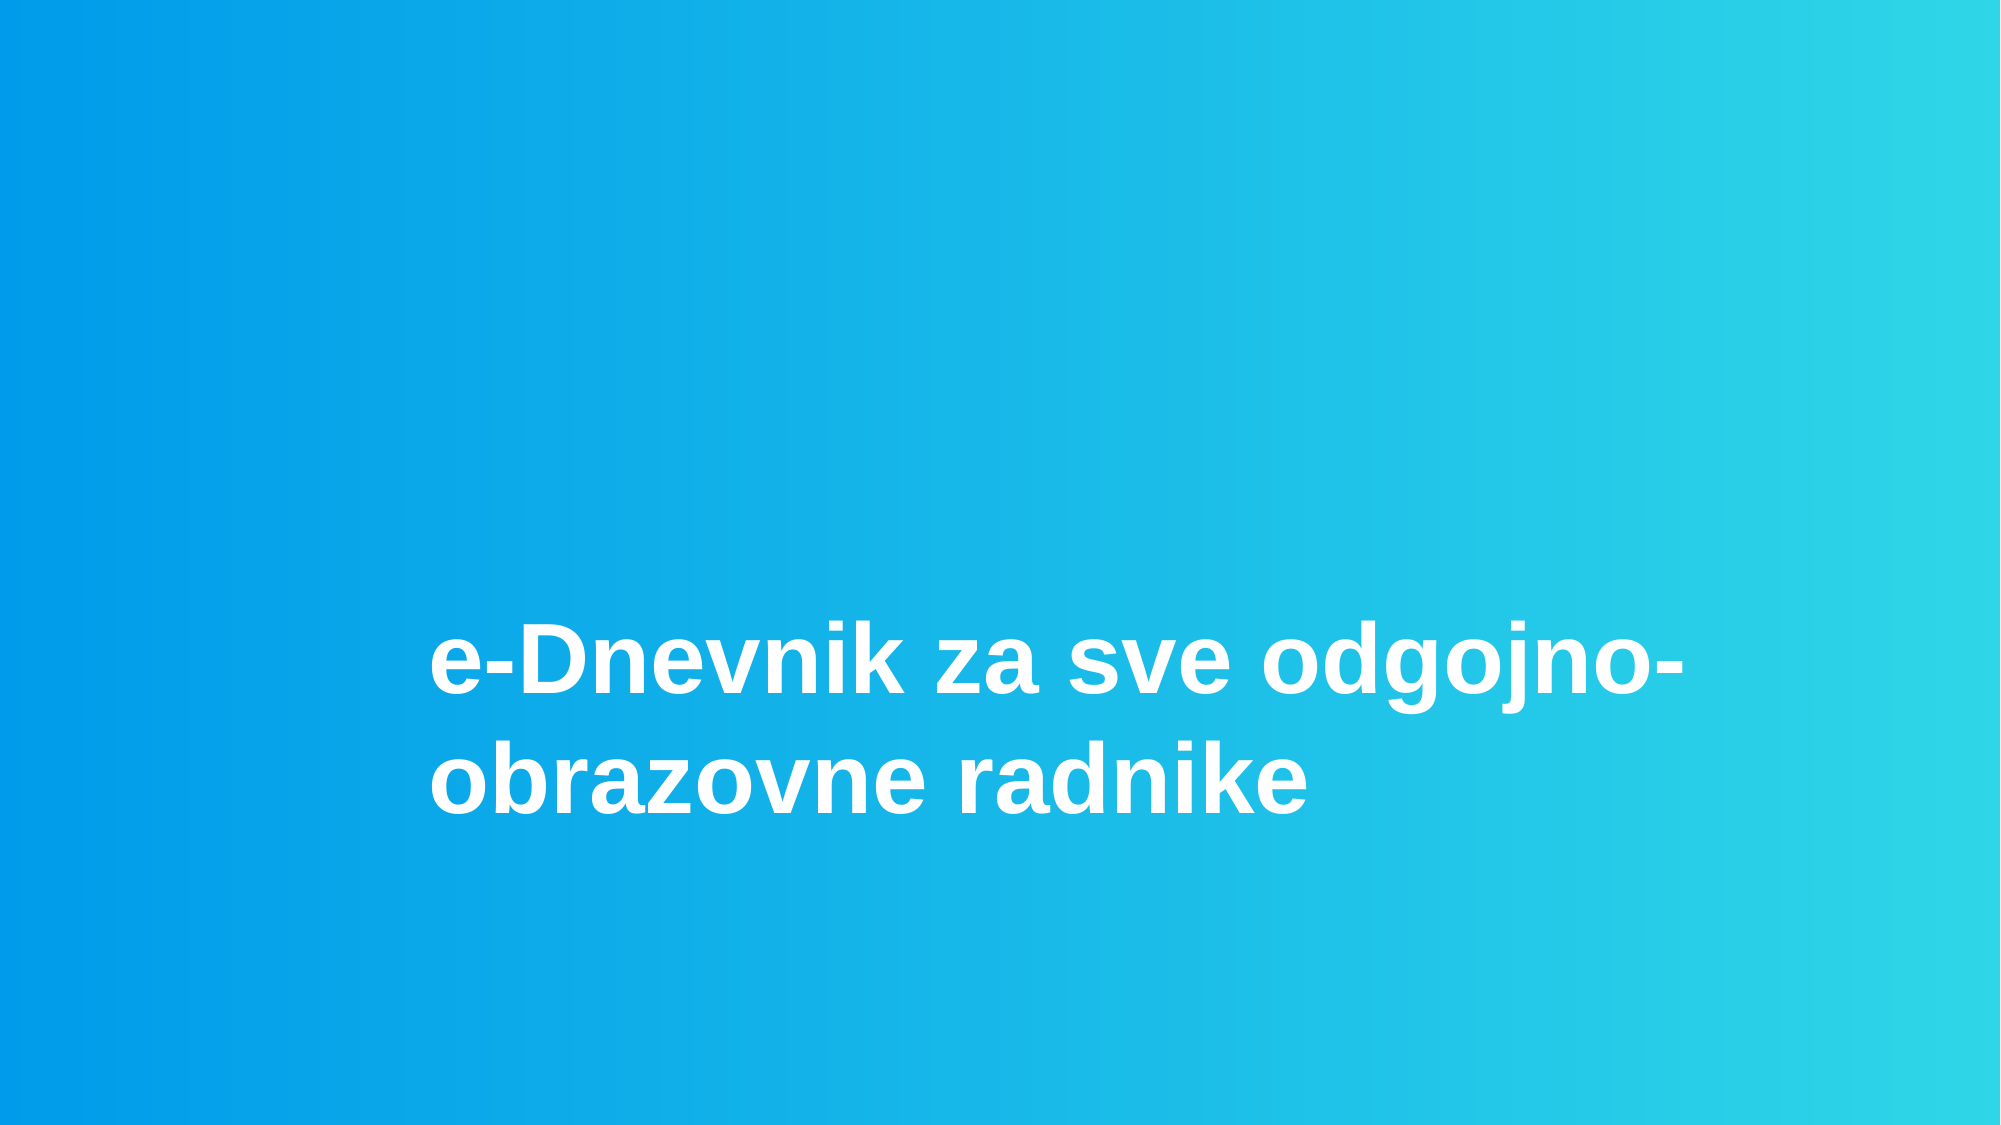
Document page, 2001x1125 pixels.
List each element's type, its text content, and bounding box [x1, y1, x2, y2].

title e-Dnevnik za sve odgojno-obrazovne radnike [413, 430, 1776, 841]
